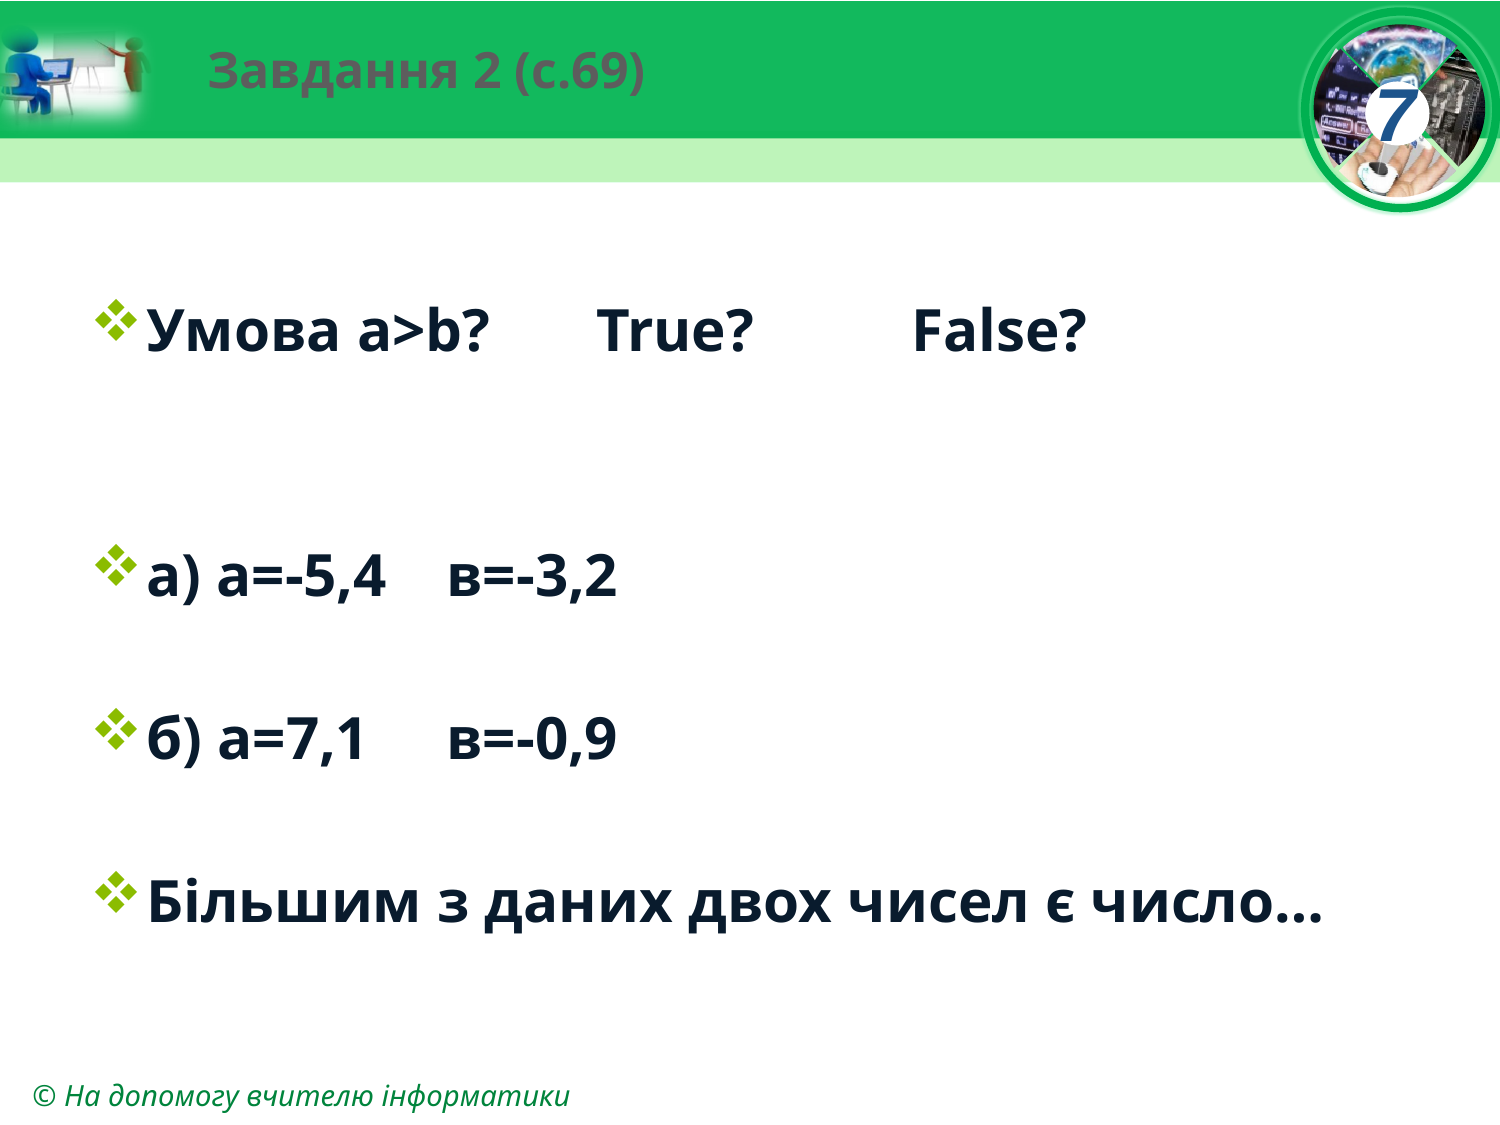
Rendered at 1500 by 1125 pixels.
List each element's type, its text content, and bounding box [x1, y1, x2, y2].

picture [0, 16, 160, 142]
picture [1405, 24, 1486, 167]
picture [1314, 115, 1372, 169]
title Завдання 2 (с.69) [192, 22, 1405, 115]
picture [1338, 135, 1457, 198]
list Умова а>b? True? False? а) а=-5,4 в=-3,2 б) а=7,1 в=-0,9 Більшим з даних двох чисел є число… [75, 203, 1425, 1065]
